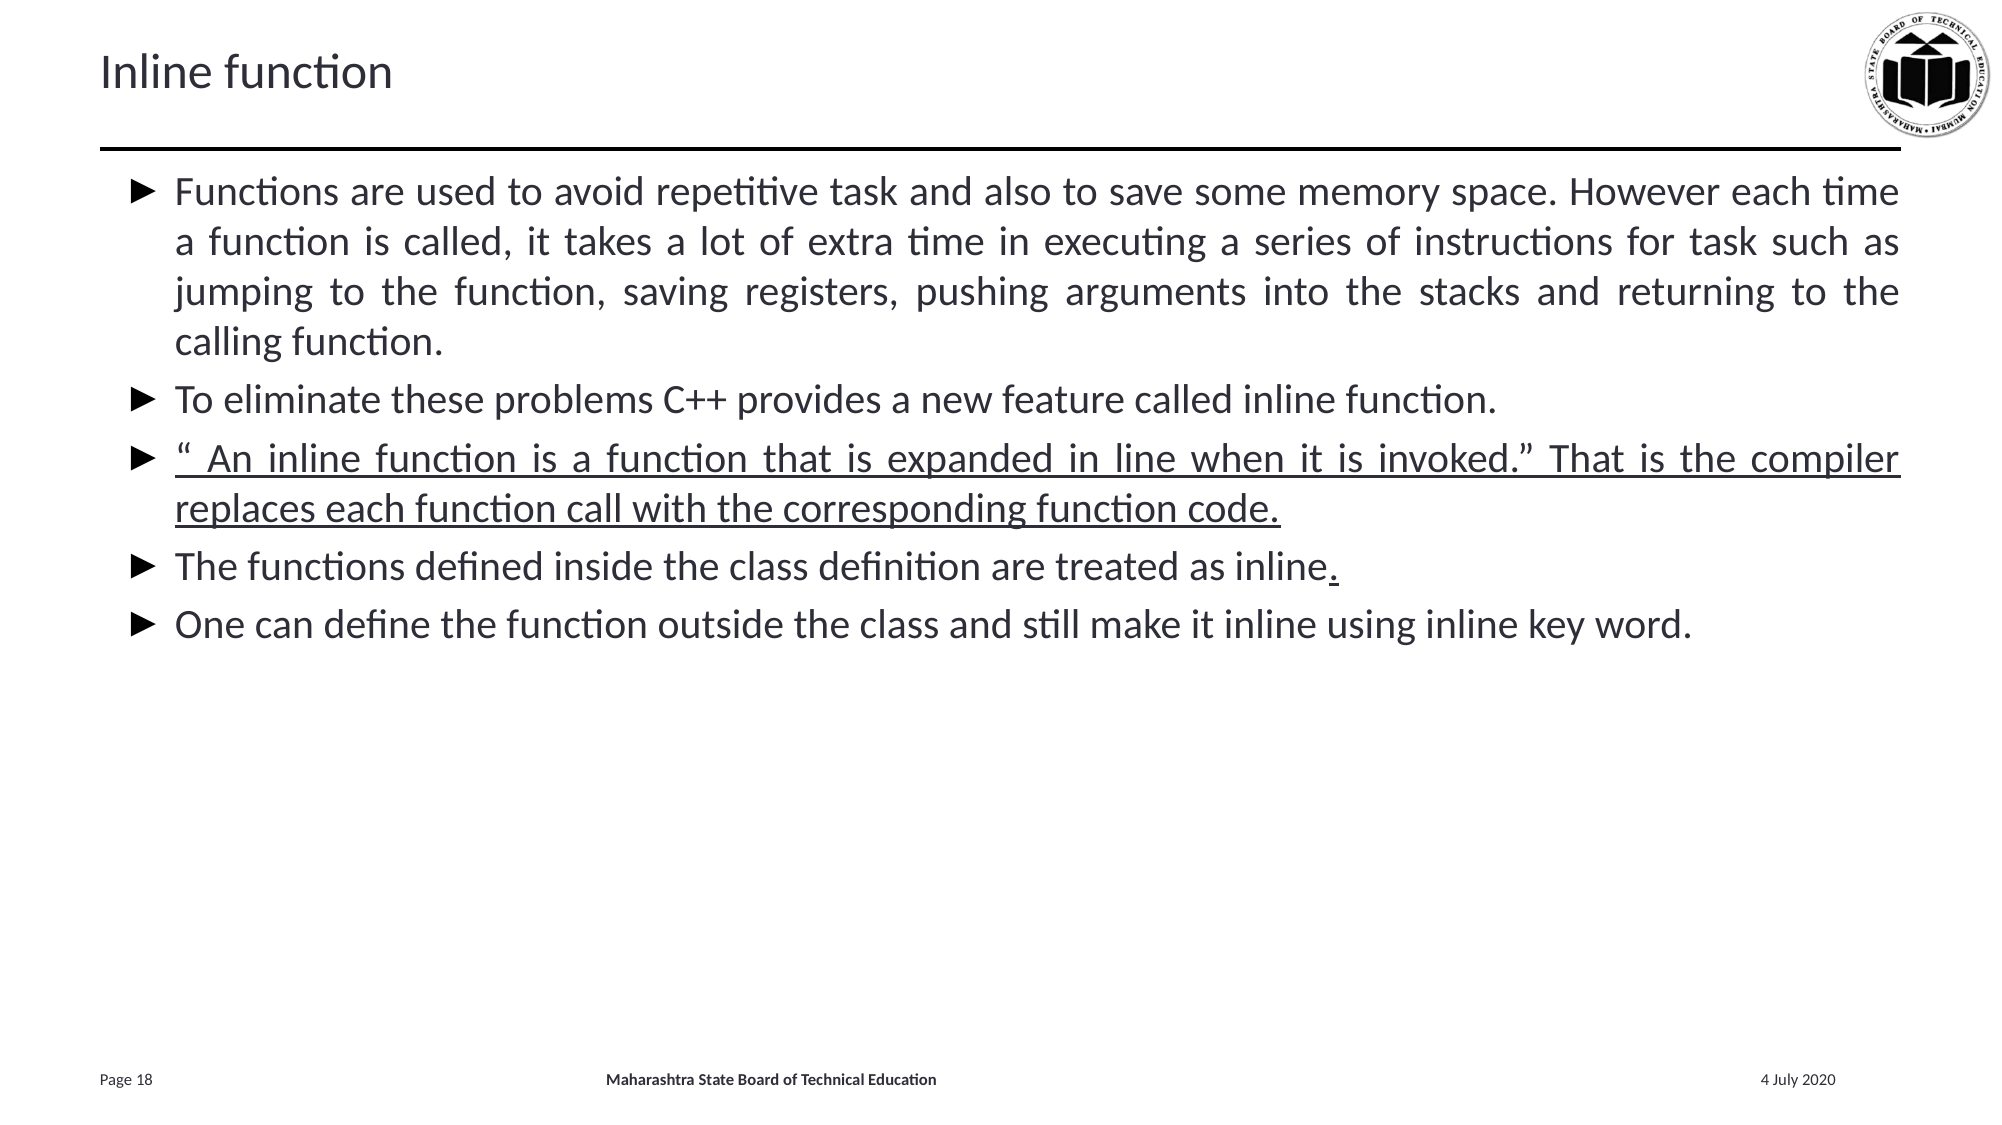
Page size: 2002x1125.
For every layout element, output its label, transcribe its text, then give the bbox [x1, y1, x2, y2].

title Inline function [100, 48, 1901, 146]
list Functions are used to avoid repetitive task and also to save some memory space. However each time a function is called, it takes a lot of extra time in executing a series of instructions for task such as jumping to the function, saving registers, pushing arguments into the stacks and returning to the calling function. To eliminate these problems C++ provides a new feature called inline function. “ An inline function is a function that is expanded in line when it is invoked.” That is the compiler replaces each function call with the corresponding function code. The functions defined inside the class definition are treated as inline. One can define the function outside the class and still make it inline using inline key word. [100, 163, 1901, 1077]
picture [1852, 0, 2001, 149]
